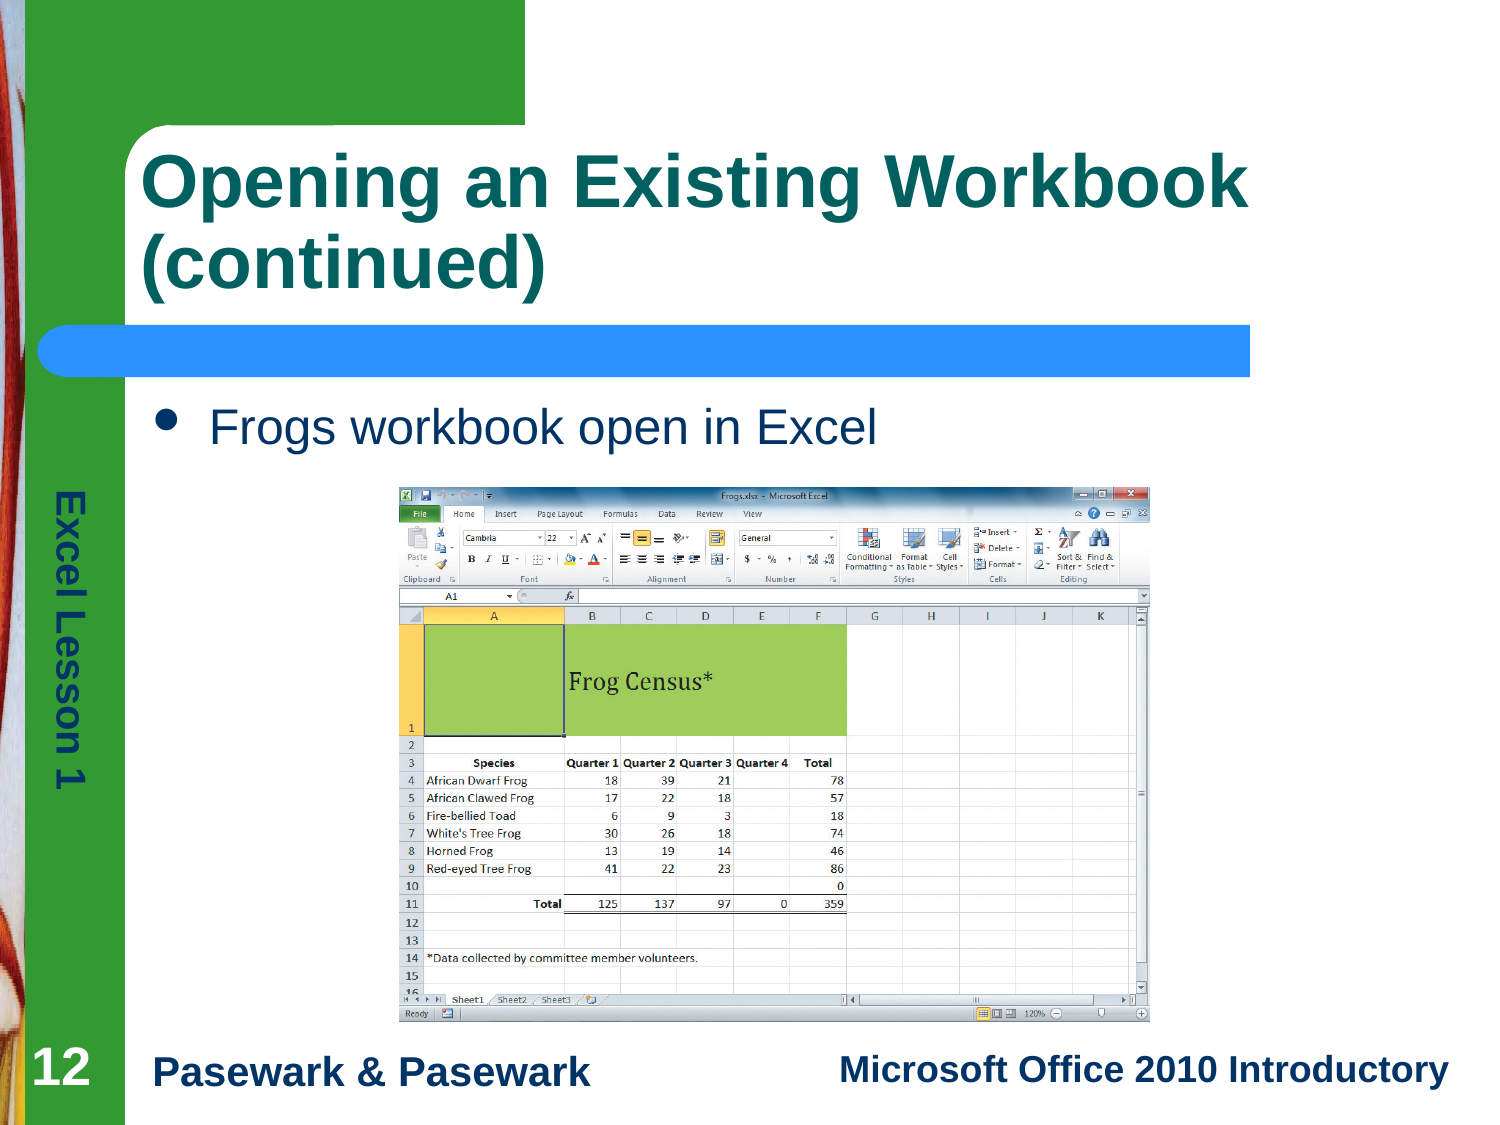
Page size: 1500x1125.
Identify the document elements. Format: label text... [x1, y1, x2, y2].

list Frogs workbook open in Excel [137, 387, 1400, 999]
picture [0, 0, 25, 1125]
slide_number 12 [13, 1023, 111, 1105]
title Opening an Existing Workbook (continued) [124, 124, 1426, 313]
picture [399, 487, 1151, 1022]
